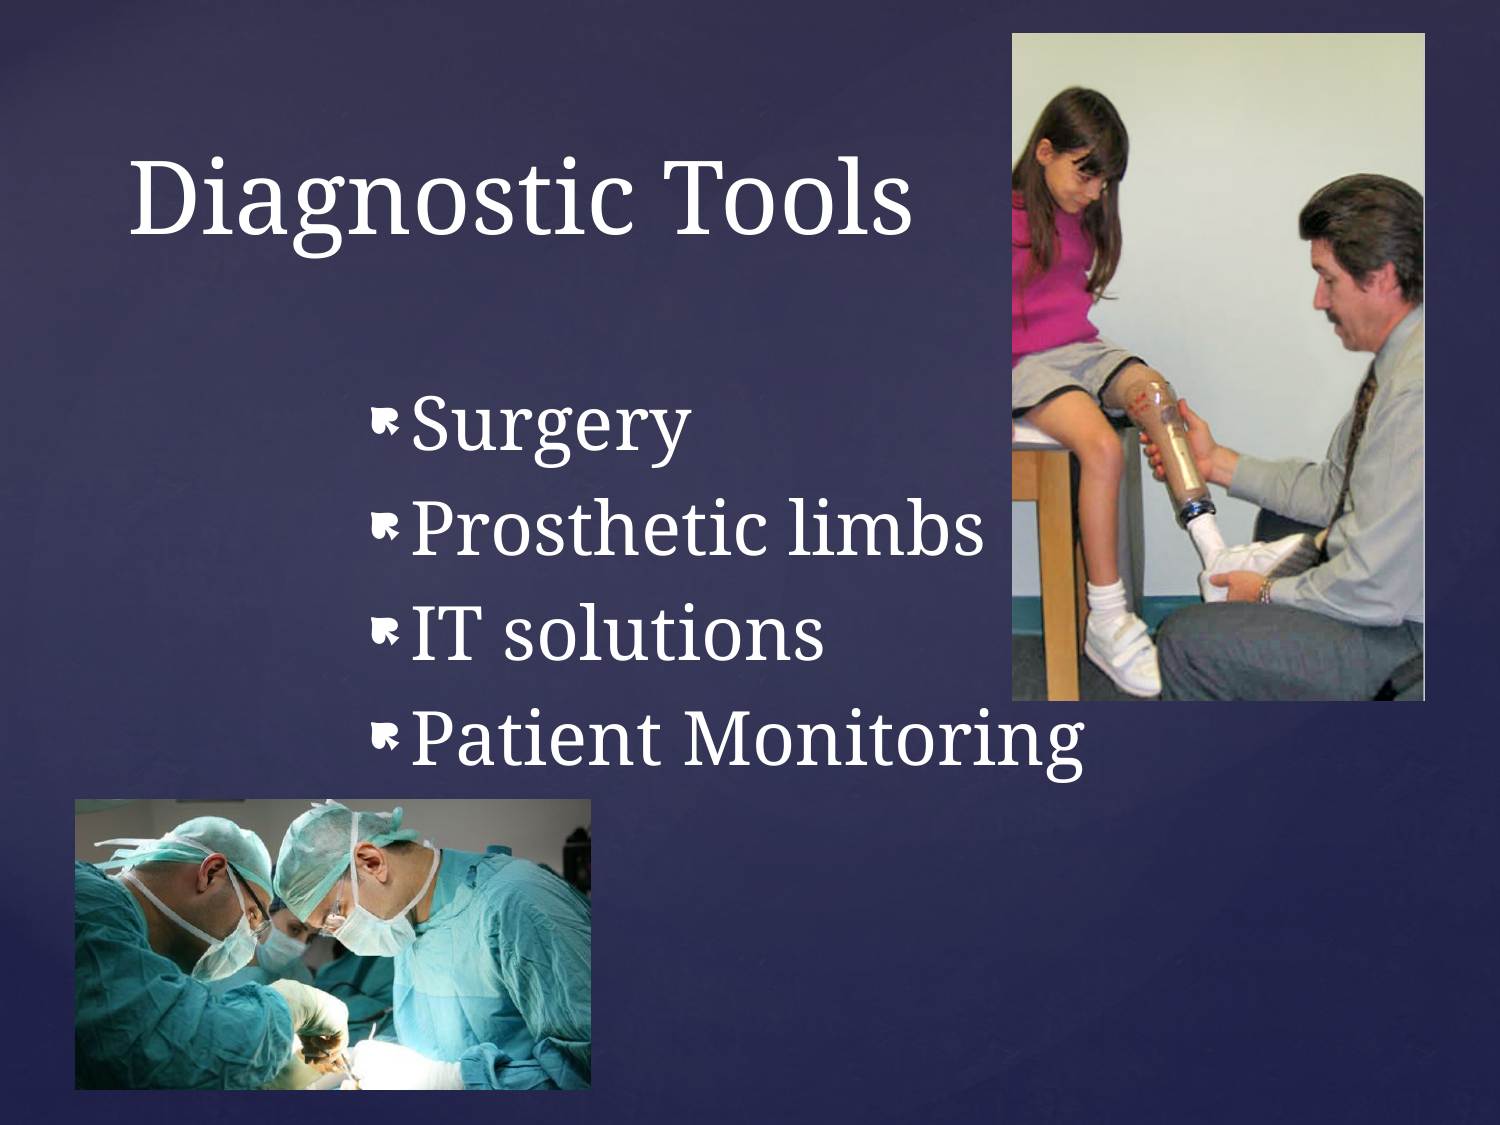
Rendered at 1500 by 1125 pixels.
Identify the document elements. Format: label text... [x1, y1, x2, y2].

picture [74, 799, 592, 1091]
list Surgery Prosthetic limbs IT solutions Patient Monitoring [350, 324, 1350, 925]
title Diagnostic Tools [112, 112, 1001, 263]
picture [1011, 32, 1426, 702]
